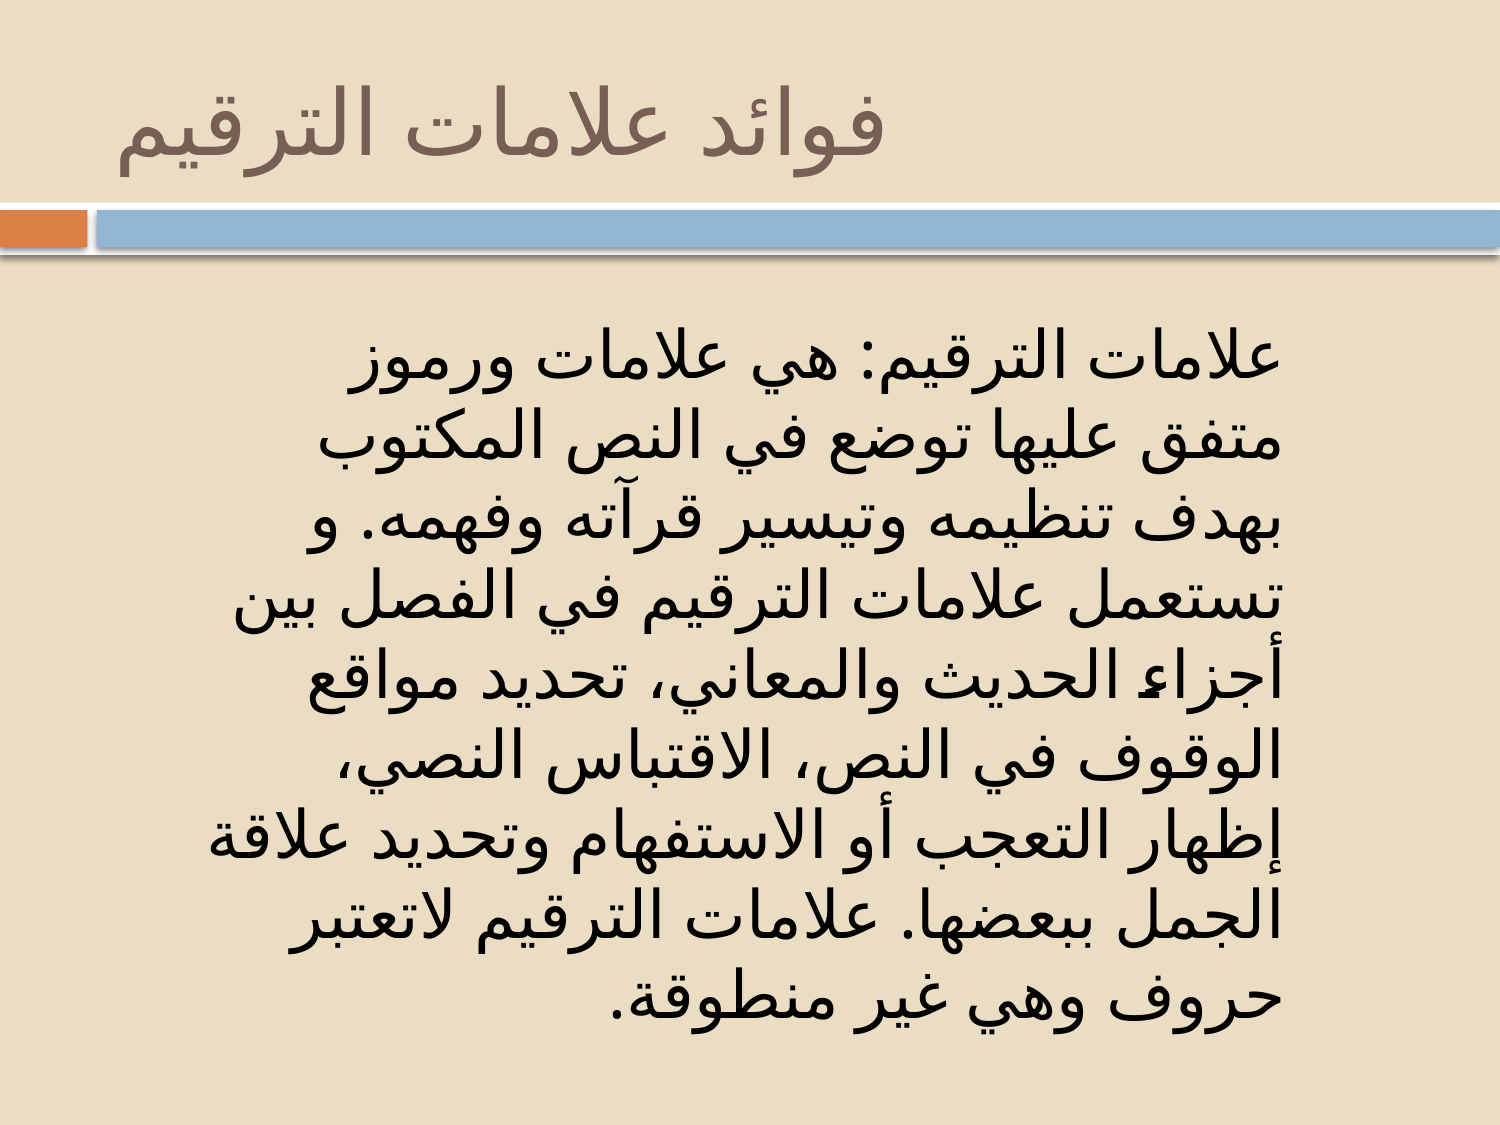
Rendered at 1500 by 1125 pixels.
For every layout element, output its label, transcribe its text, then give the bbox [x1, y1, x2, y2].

text_box علامات الترقيم: هي علامات ورموز متفق عليها توضع في النص المكتوب بهدف تنظيمه وتيسير قرآته وفهمه. و تستعمل علامات الترقيم في الفصل بين أجزاء الحديث والمعاني، تحديد مواقع الوقوف في النص، الاقتباس النصي، إظهار التعجب أو الاستفهام وتحديد علاقة الجمل ببعضها. علامات الترقيم لاتعتبر حروف وهي غير منطوقة. [187, 304, 1301, 1119]
title فوائد علامات الترقيم [99, 37, 1438, 200]
